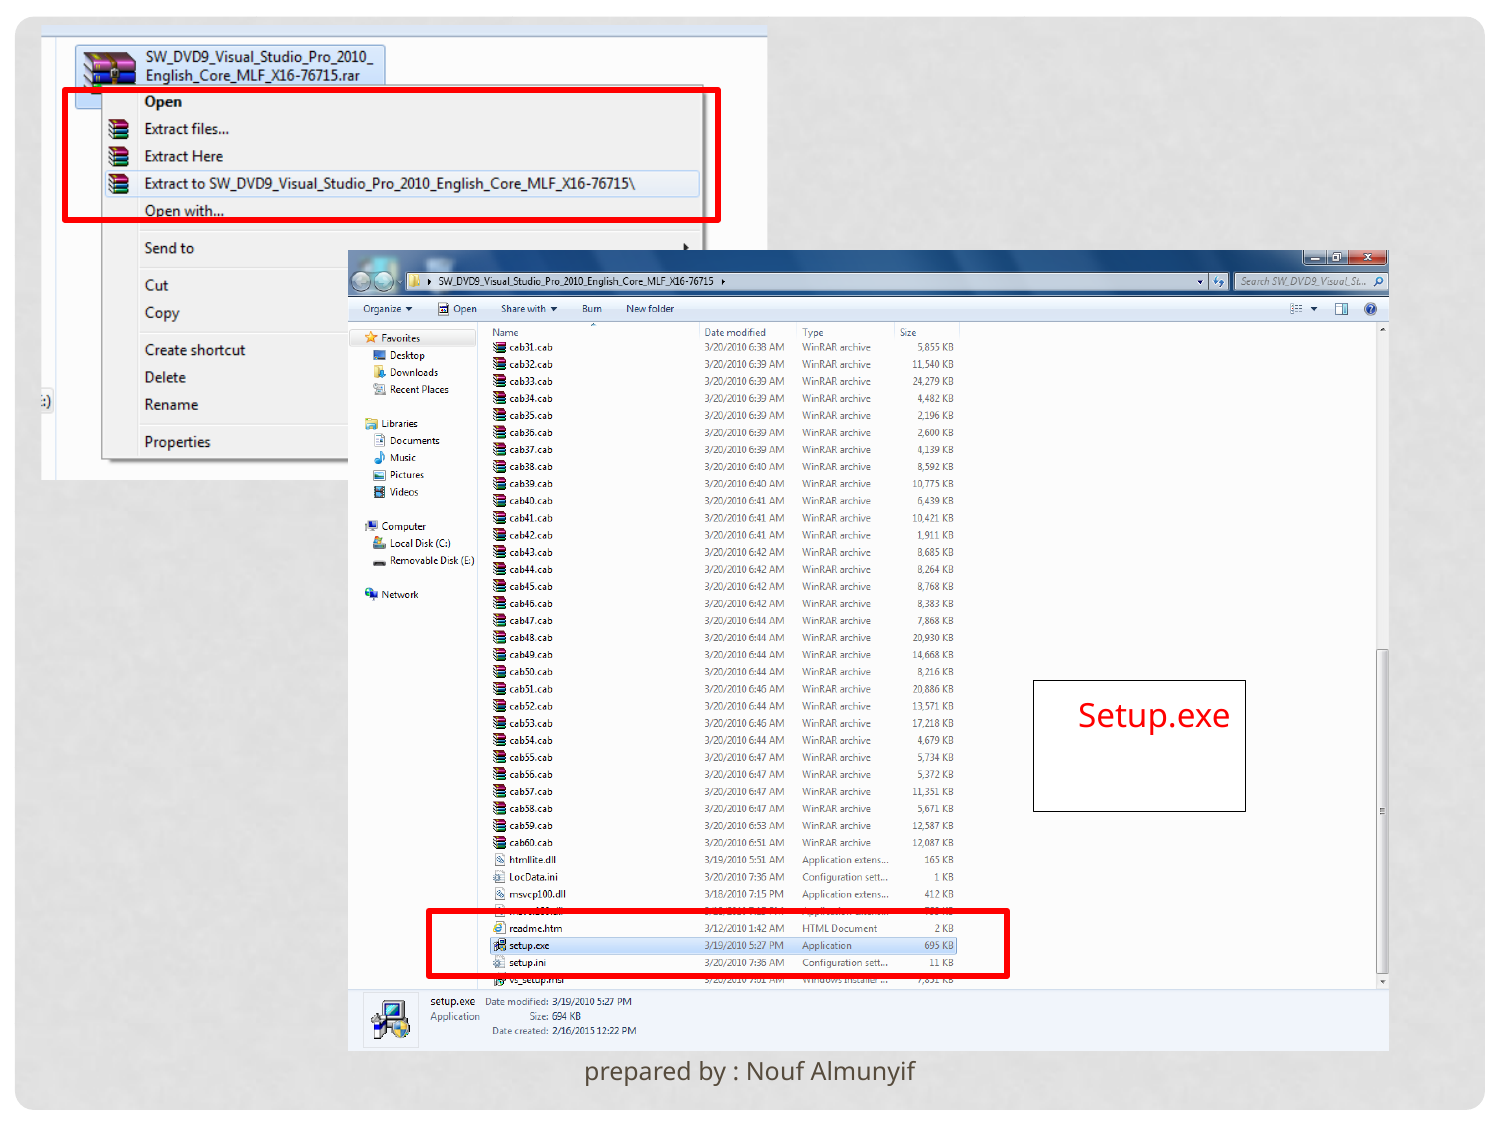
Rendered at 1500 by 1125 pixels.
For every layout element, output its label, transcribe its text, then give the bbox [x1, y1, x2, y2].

picture [40, 25, 1390, 1052]
footer prepared by : Nouf Almunyif [512, 1052, 988, 1103]
